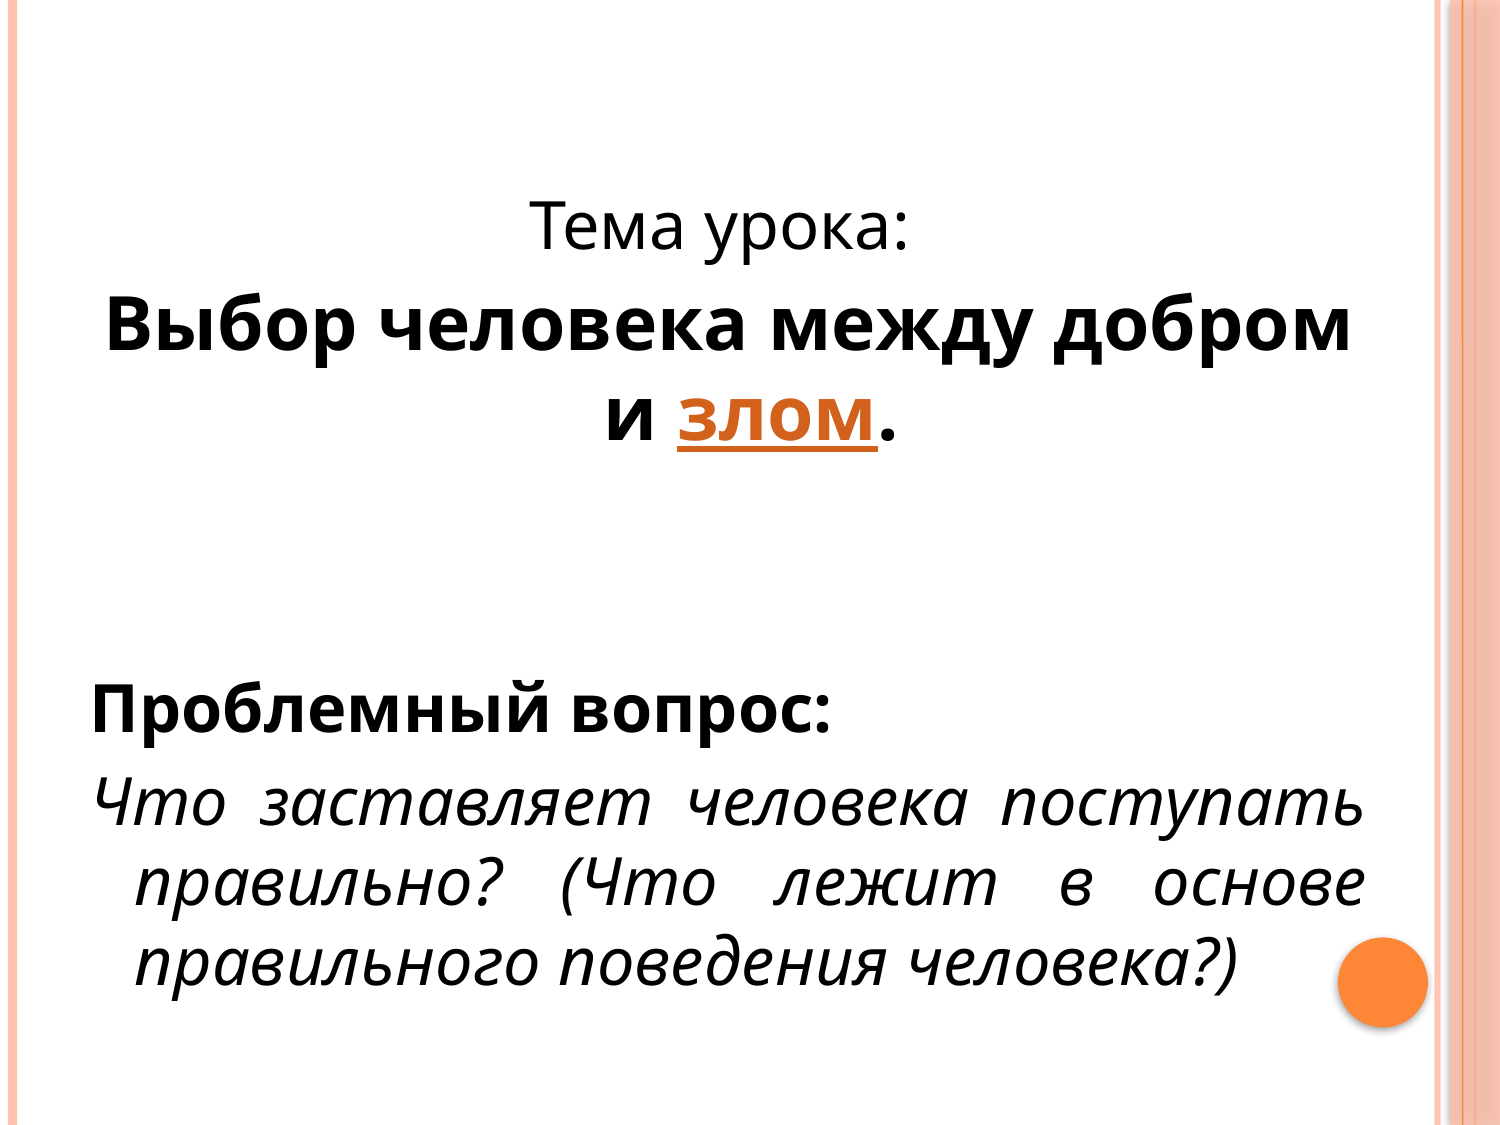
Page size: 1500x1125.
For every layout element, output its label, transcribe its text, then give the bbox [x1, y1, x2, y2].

list Тема урока: Выбор человека между добром и злом. Проблемный вопрос: Что заставляет человека поступать правильно? (Что лежит в основе правильного поведения человека?) [75, 175, 1383, 1062]
